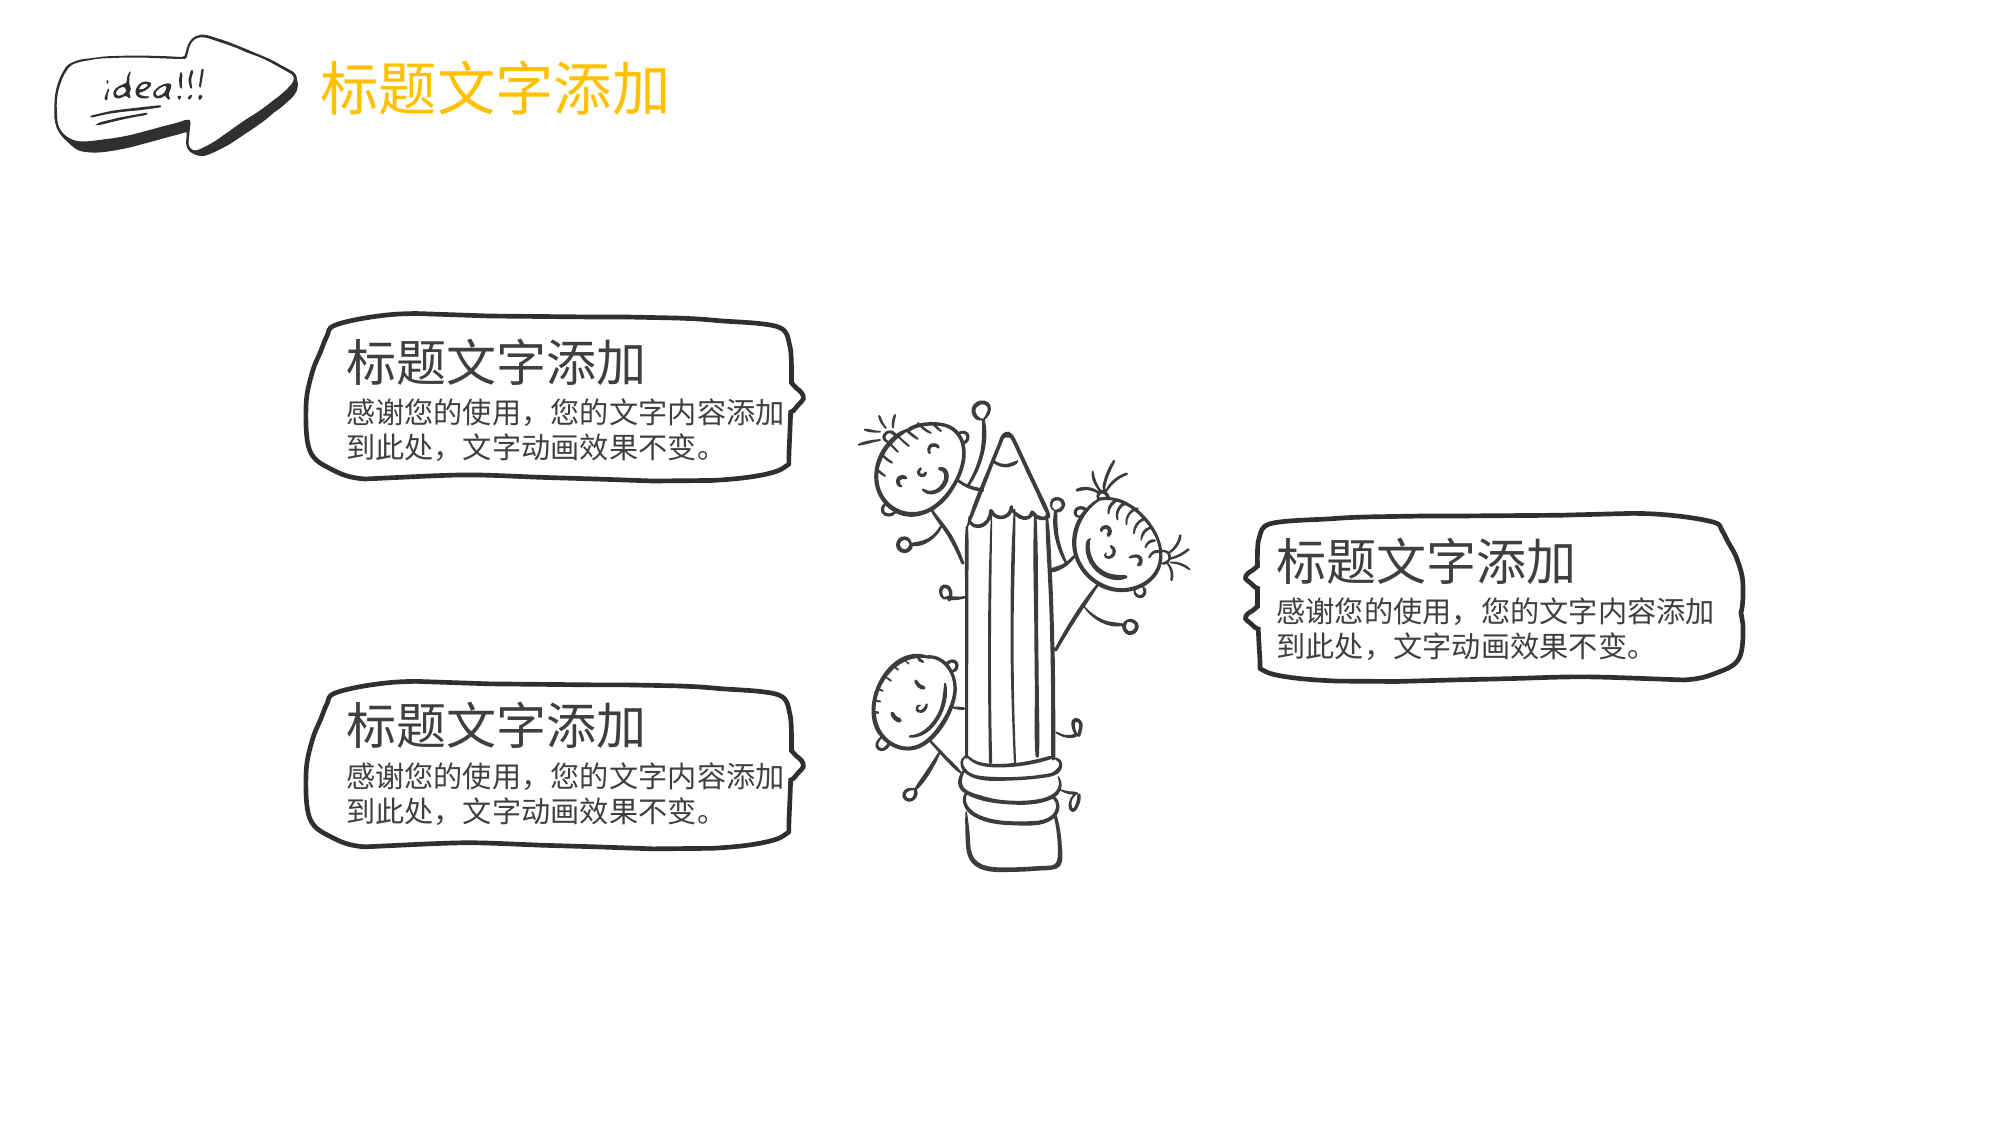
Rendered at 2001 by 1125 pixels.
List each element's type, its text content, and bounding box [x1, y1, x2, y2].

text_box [305, 313, 813, 481]
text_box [305, 681, 813, 849]
text_box [54, 34, 298, 157]
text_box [857, 399, 1191, 874]
text_box 标题文字添加 [306, 44, 749, 130]
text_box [1245, 513, 1744, 682]
